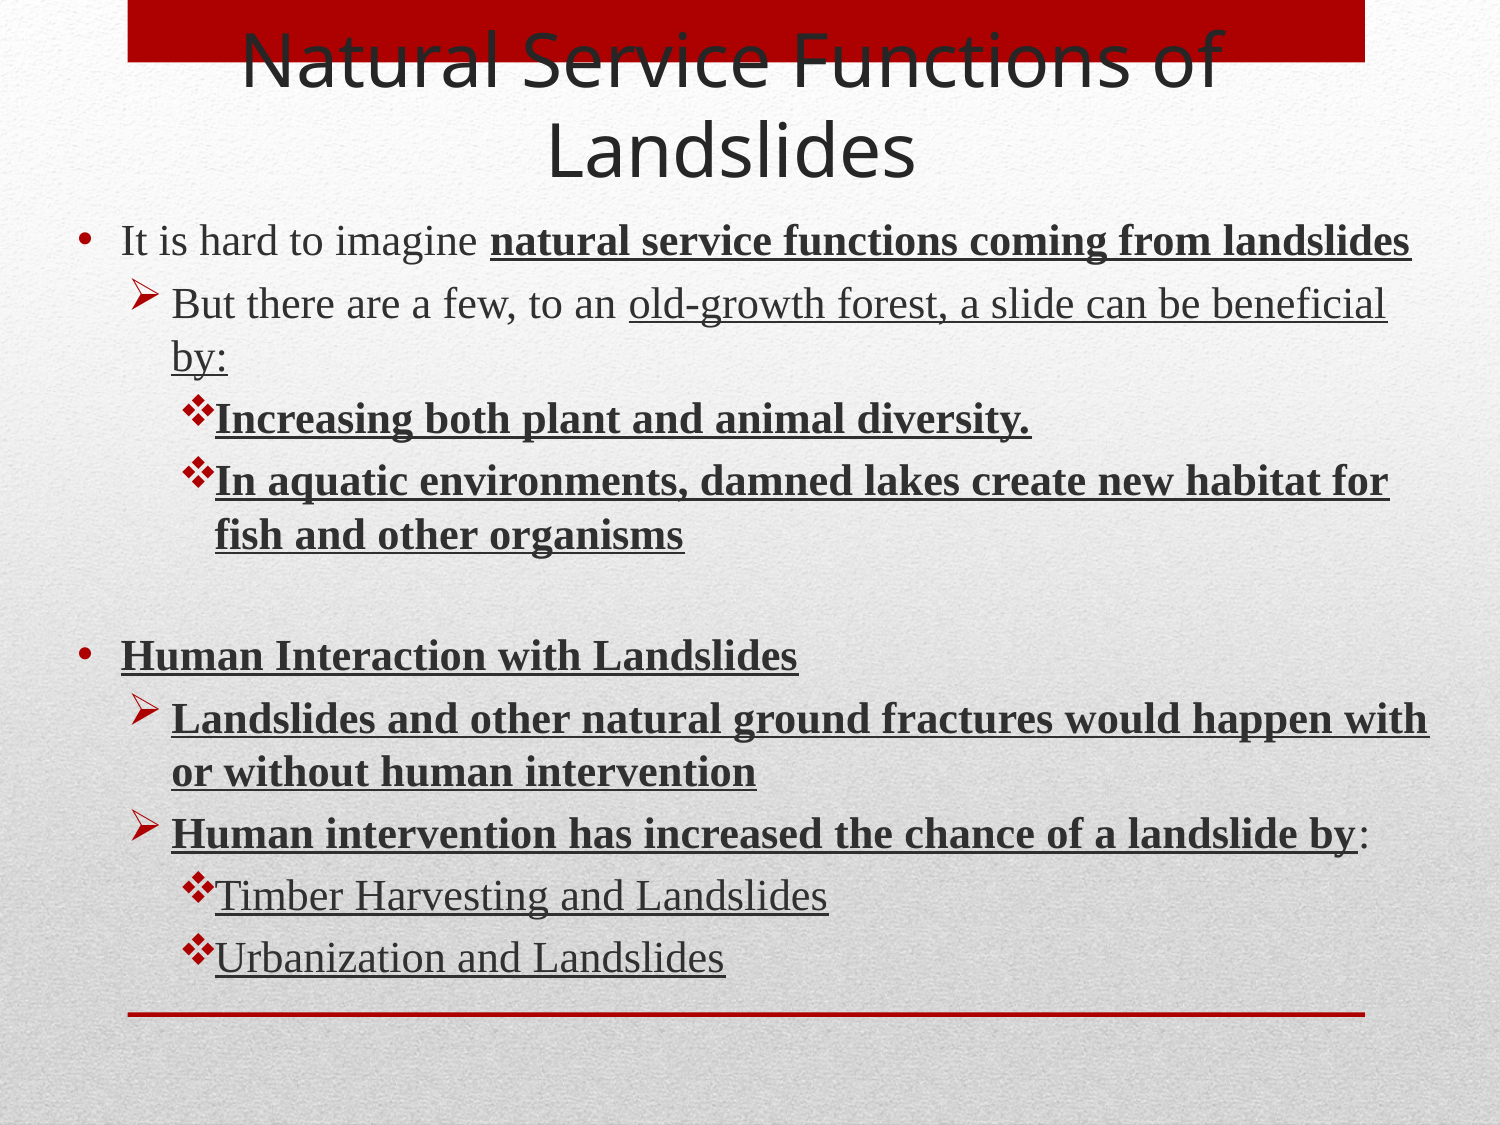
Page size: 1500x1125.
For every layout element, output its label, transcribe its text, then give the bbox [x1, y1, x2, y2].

list It is hard to imagine natural service functions coming from landslides But there are a few, to an old-growth forest, a slide can be beneficial by: Increasing both plant and animal diversity. In aquatic environments, damned lakes create new habitat for fish and other organisms Human Interaction with Landslides Landslides and other natural ground fractures would happen with or without human intervention Human intervention has increased the chance of a landslide by: Timber Harvesting and Landslides Urbanization and Landslides [62, 200, 1463, 994]
title Natural Service Functions of Landslides [50, 87, 1413, 200]
